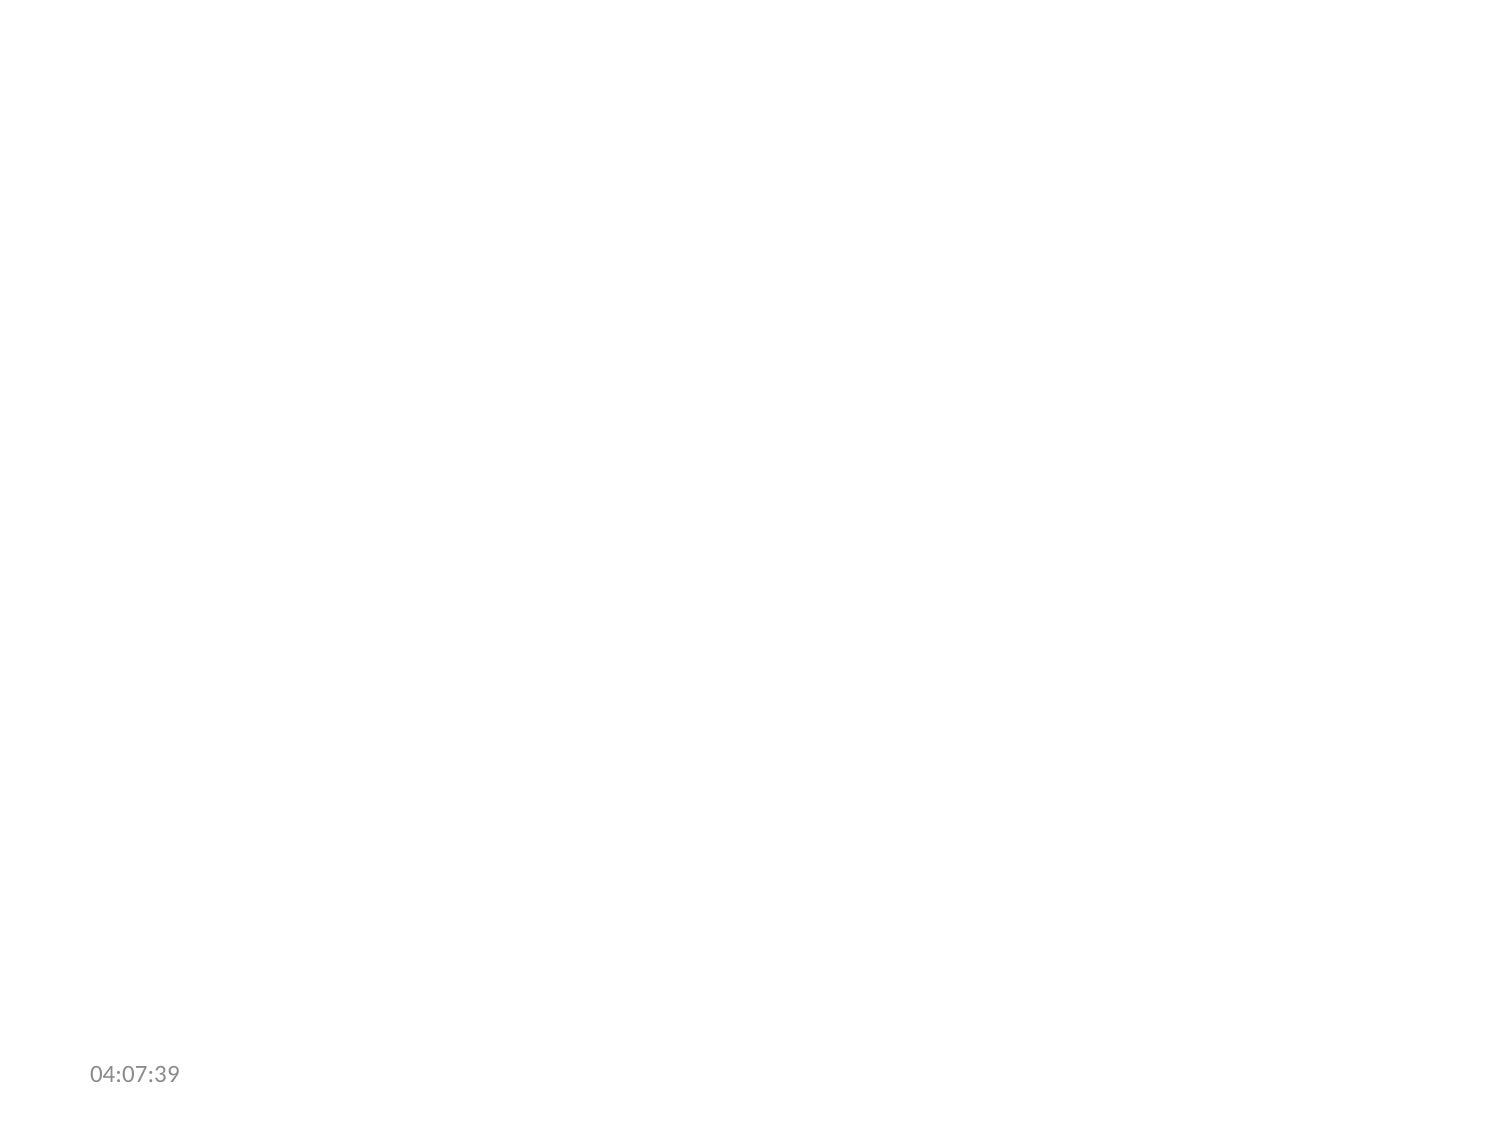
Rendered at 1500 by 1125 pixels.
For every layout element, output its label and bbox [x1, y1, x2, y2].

slide_number [75, 1042, 425, 1103]
